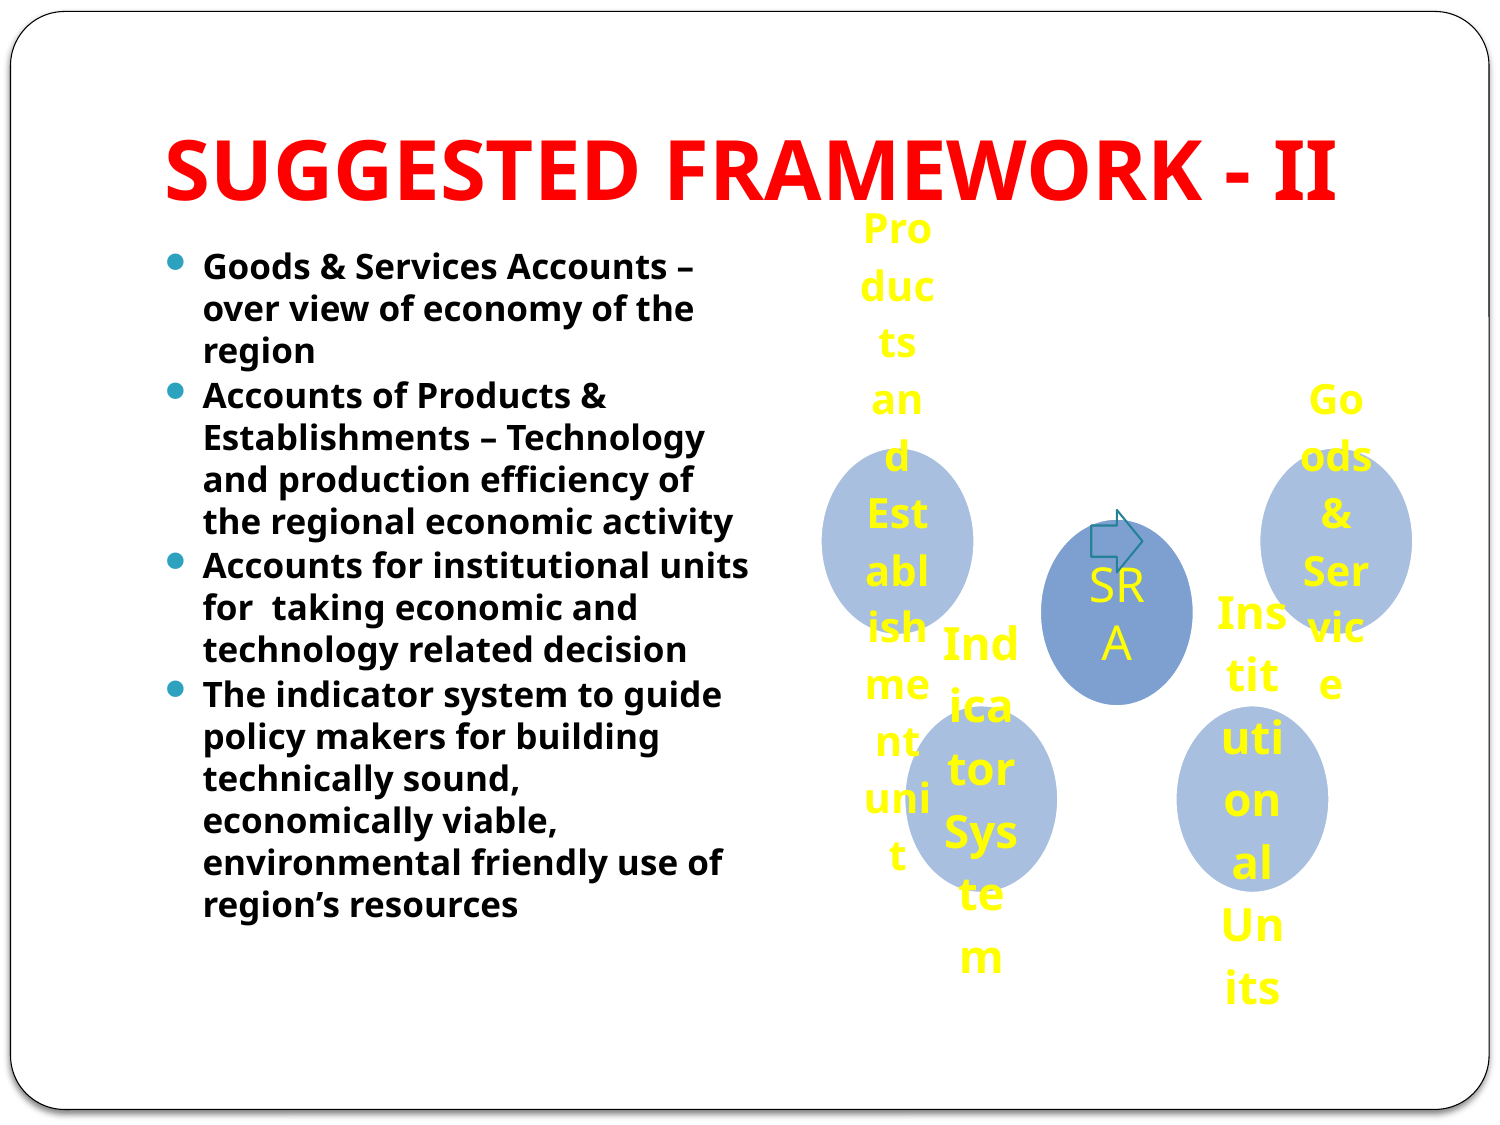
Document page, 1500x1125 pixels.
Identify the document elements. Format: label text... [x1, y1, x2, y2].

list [809, 237, 1425, 988]
title SUGGESTED FRAMEWORK - II [150, 45, 1425, 233]
list Goods & Services Accounts – over view of economy of the region Accounts of Products & Establishments – Technology and production efficiency of the regional economic activity Accounts for institutional units for taking economic and technology related decision The indicator system to guide policy makers for building technically sound, economically viable, environmental friendly use of region’s resources [150, 237, 765, 988]
